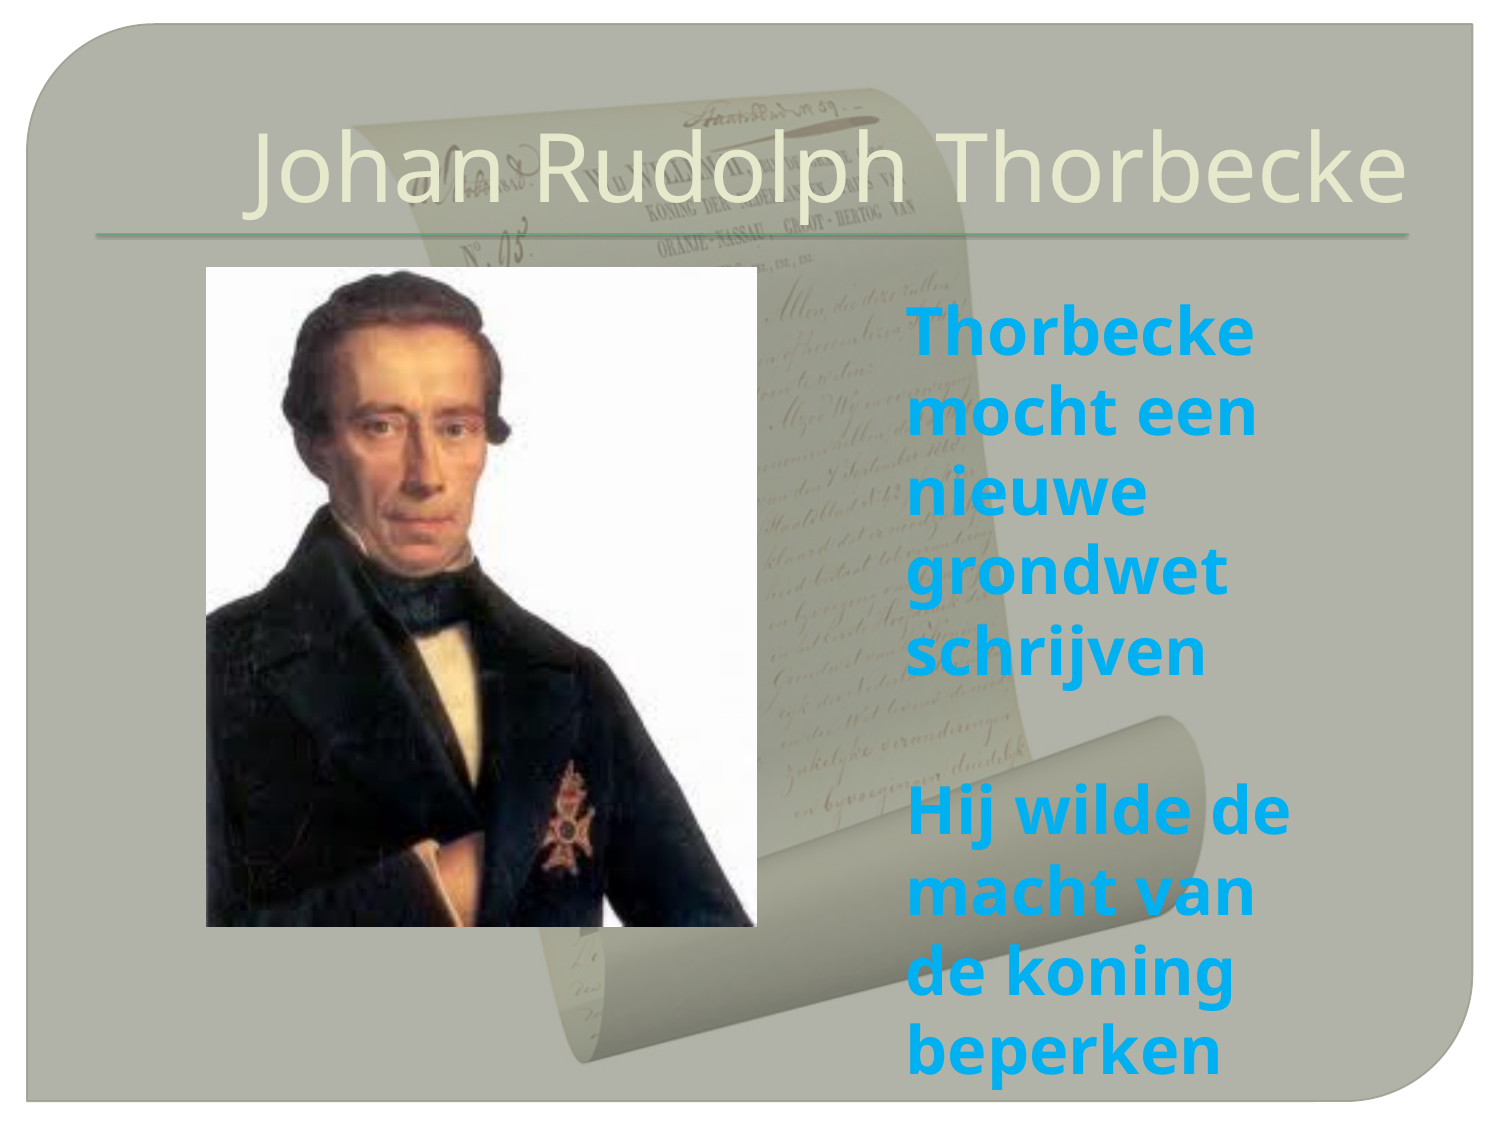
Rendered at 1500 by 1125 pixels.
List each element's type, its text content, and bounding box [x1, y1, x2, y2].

text_box [0, 0, 1500, 1125]
title Johan Rudolph Thorbecke [75, 41, 1425, 230]
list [206, 266, 757, 928]
text_box Thorbecke mocht een nieuwe grondwet schrijven Hij wilde de macht van de koning beperken [890, 281, 1352, 1096]
